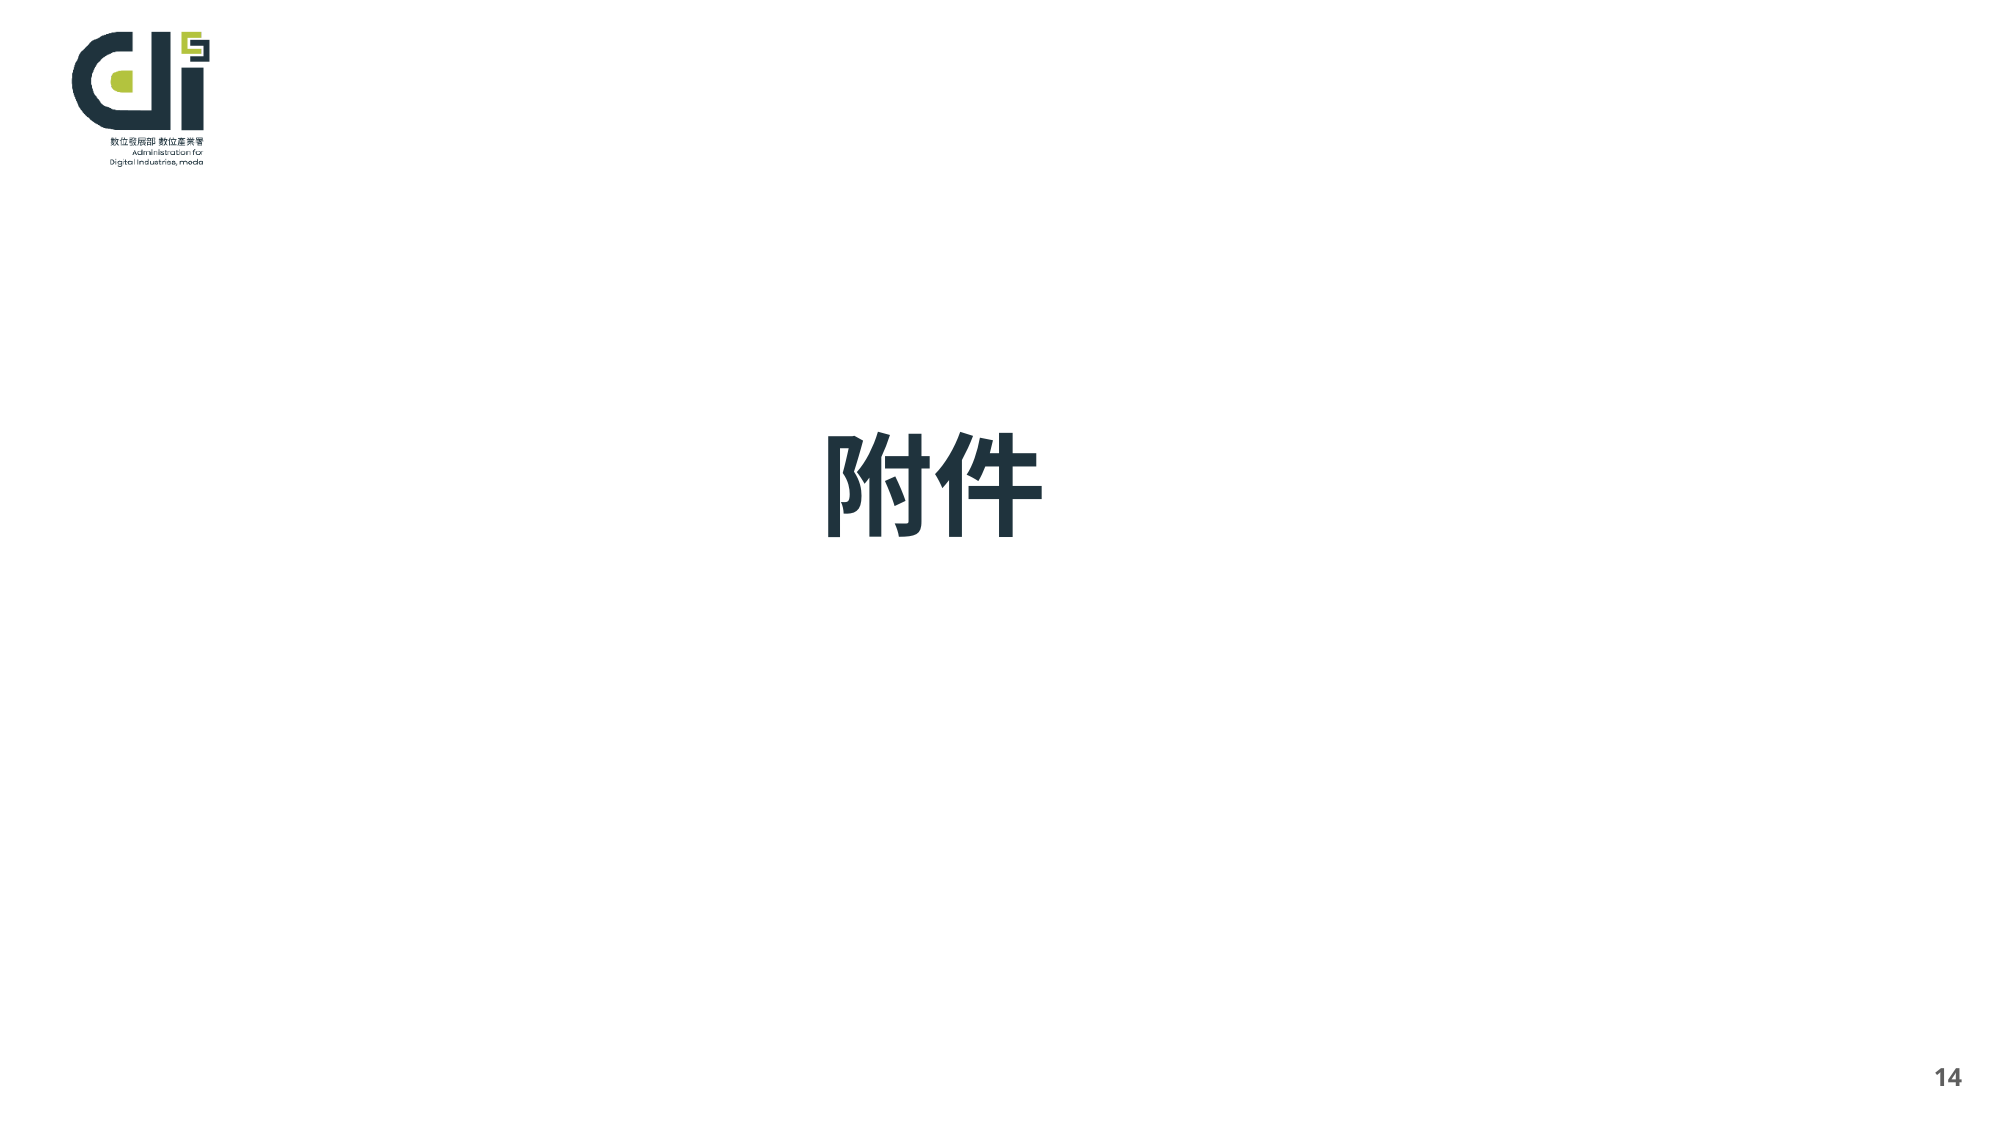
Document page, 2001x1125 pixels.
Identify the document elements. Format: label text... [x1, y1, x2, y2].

text_box 附件 [0, 407, 1867, 559]
picture [56, 17, 224, 185]
slide_number 14 [1923, 1056, 1973, 1105]
